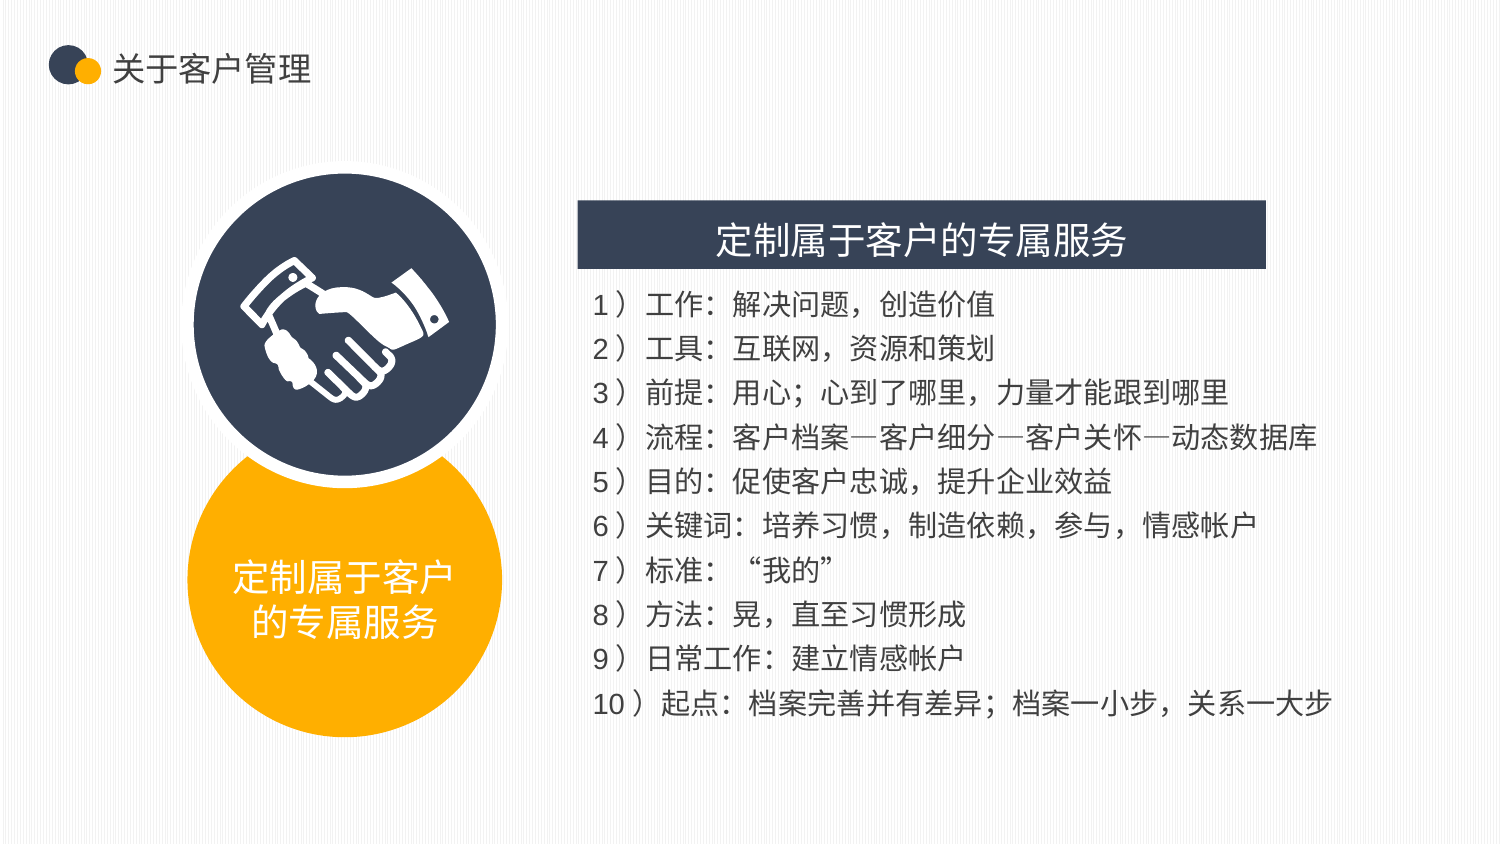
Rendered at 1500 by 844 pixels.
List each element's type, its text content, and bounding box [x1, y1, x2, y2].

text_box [187, 167, 503, 738]
text_box 1）工作：解决问题，创造价值 2）工具：互联网，资源和策划 3）前提：用心；心到了哪里，力量才能跟到哪里 4）流程：客户档案—客户细分—客户关怀—动态数据库 5）目的：促使客户忠诚，提升企业效益 6）关键词：培养习惯，制造依赖，参与，情感帐户 7）标准：“我的” 8）方法：晃，直至习惯形成 9）日常工作：建立情感帐户 10）起点：档案完善并有差异；档案一小步，关系一大步 [577, 278, 1363, 772]
text_box 定制属于客户的专属服务 [577, 200, 1266, 269]
